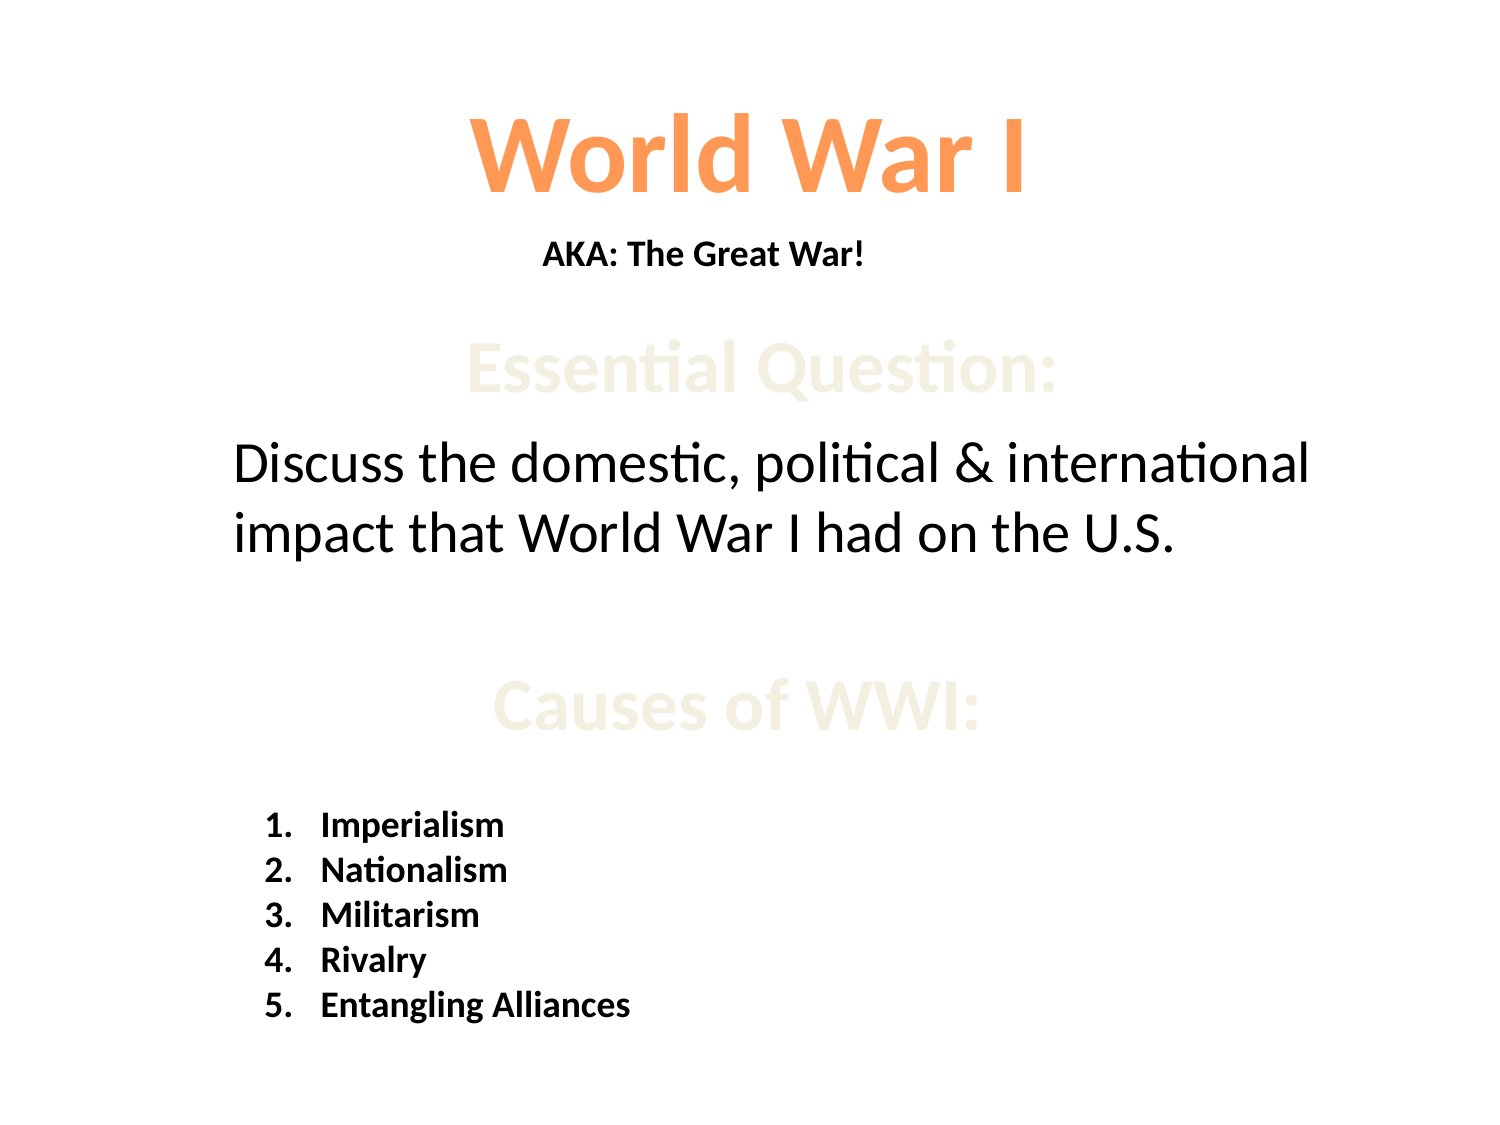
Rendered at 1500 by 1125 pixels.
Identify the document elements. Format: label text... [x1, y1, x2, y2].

text_box Causes of WWI: [478, 648, 998, 753]
text_box AKA: The Great War! [527, 221, 881, 282]
text_box Imperialism Nationalism Militarism Rivalry Entangling Alliances [249, 792, 646, 1033]
text_box World War I [454, 72, 1046, 223]
text_box Discuss the domestic, political & international impact that World War I had on the U.S. [218, 416, 1340, 572]
text_box Essential Question: [451, 310, 1076, 416]
